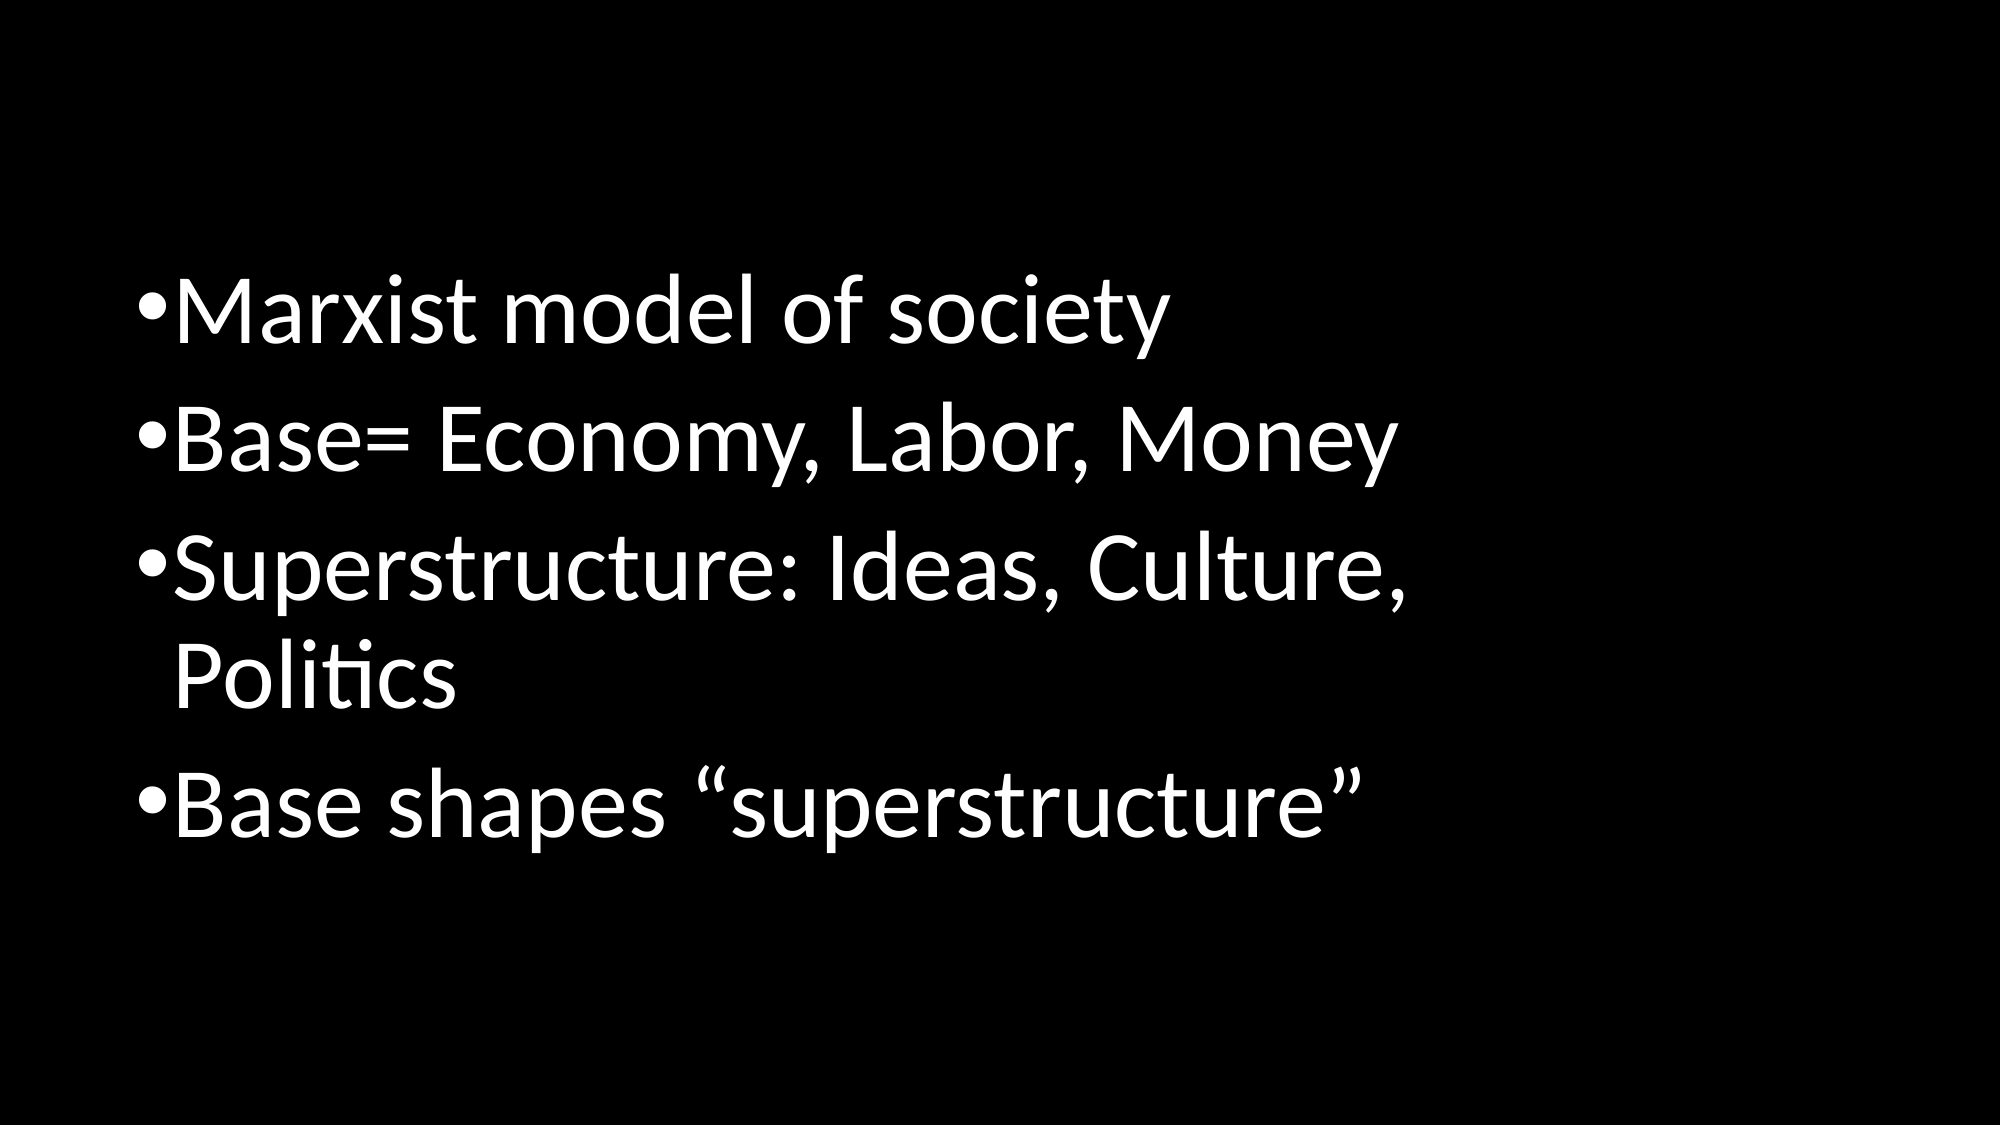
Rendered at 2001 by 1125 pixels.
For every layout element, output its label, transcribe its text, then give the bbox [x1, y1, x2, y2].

list Marxist model of society Base= Economy, Labor, Money Superstructure: Ideas, Culture, Politics Base shapes “superstructure” [120, 108, 1675, 1019]
